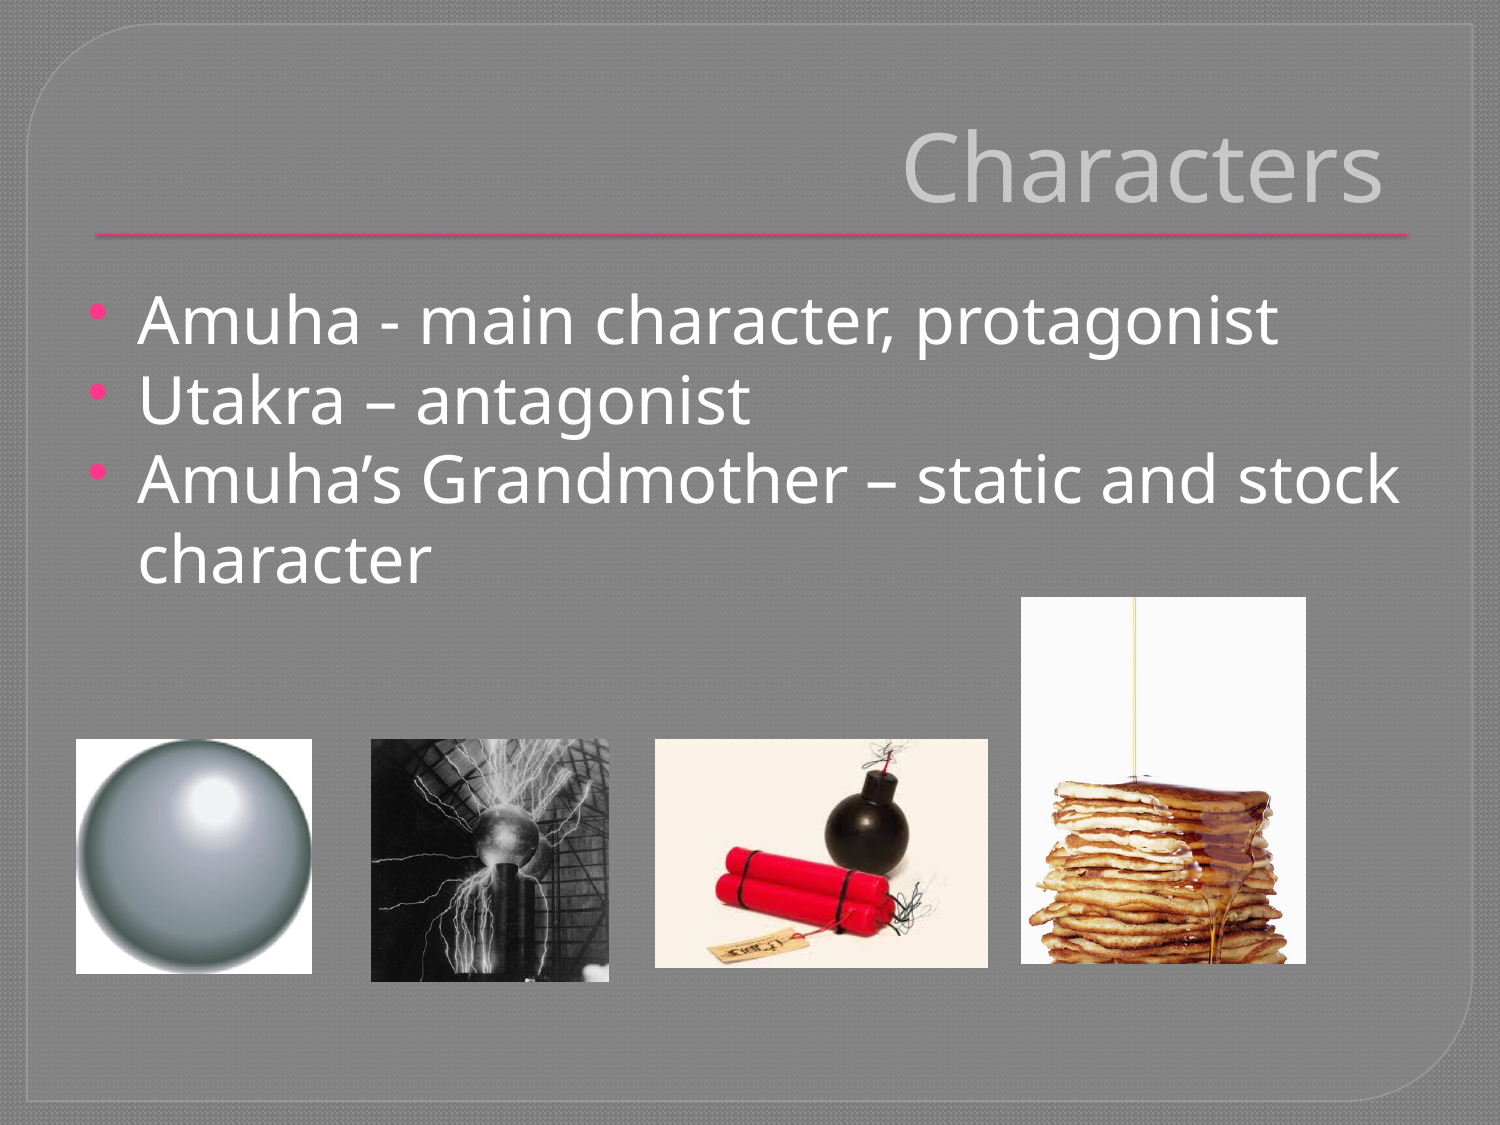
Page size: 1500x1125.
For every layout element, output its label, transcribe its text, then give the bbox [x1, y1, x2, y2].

picture [76, 739, 312, 975]
title Characters [75, 41, 1425, 230]
picture [371, 739, 609, 983]
list Amuha - main character, protagonist Utakra – antagonist Amuha’s Grandmother – static and stock character [75, 270, 1425, 1013]
picture [1021, 597, 1306, 964]
picture [655, 739, 988, 968]
